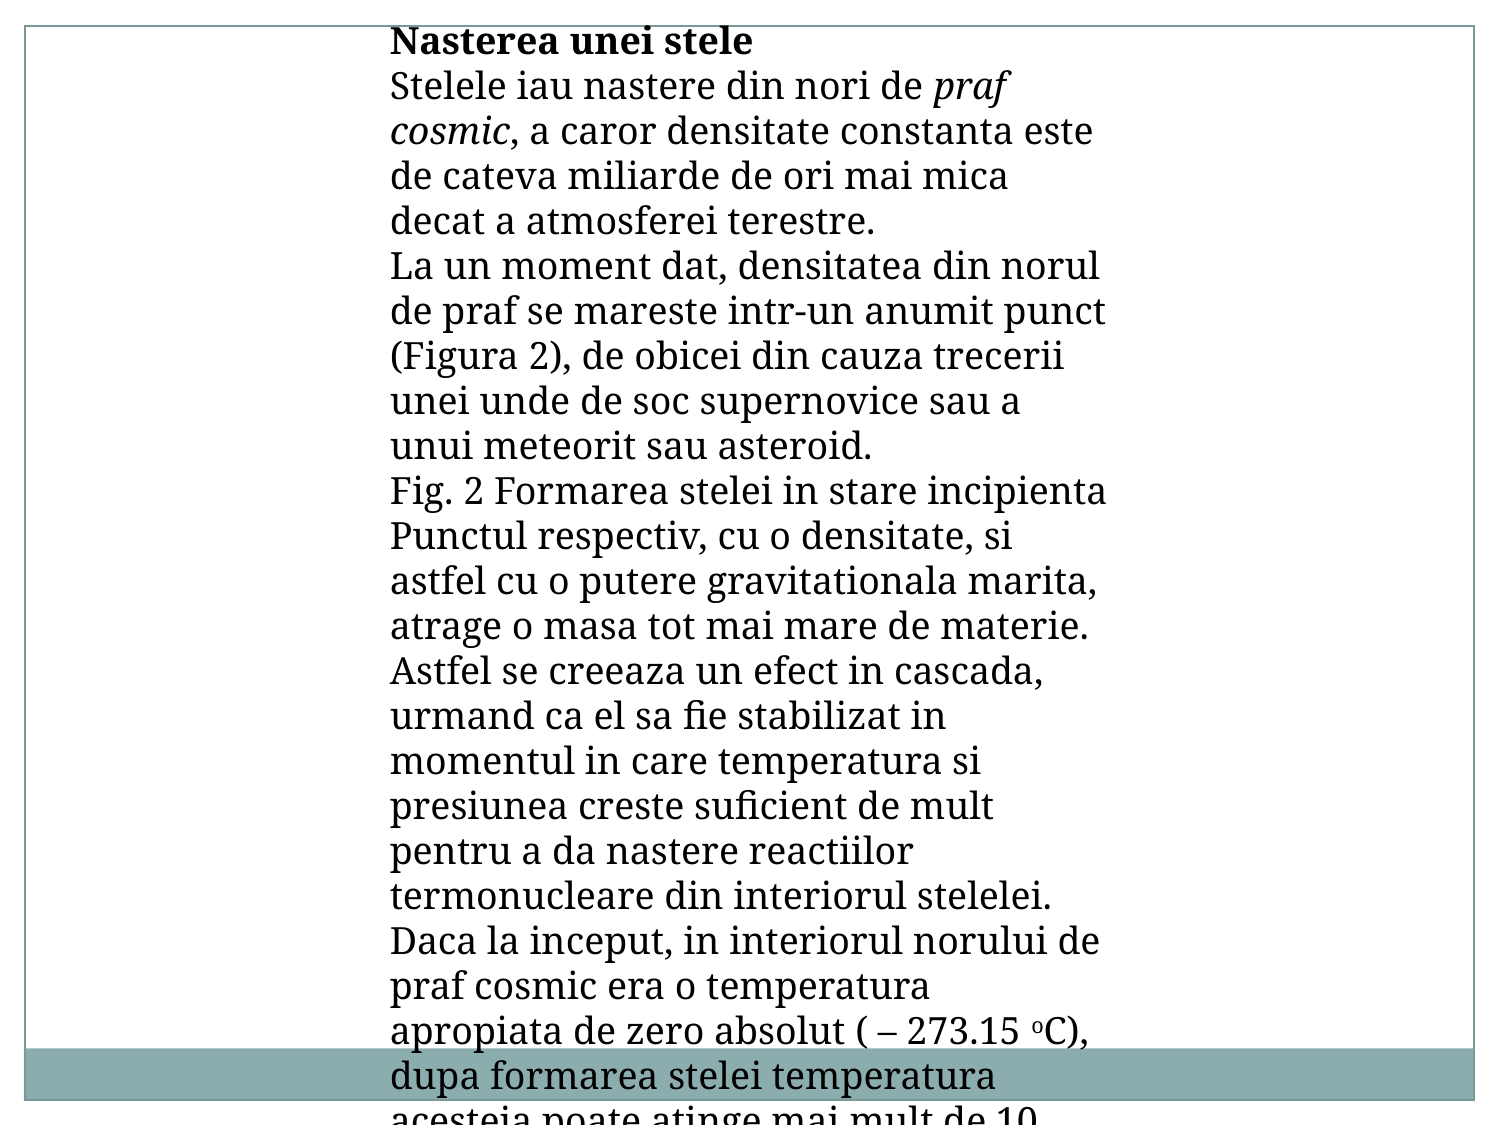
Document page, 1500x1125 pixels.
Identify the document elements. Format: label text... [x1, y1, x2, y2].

text_box Nasterea unei stele Stelele iau nastere din nori de praf cosmic, a caror densitate constanta este de cateva miliarde de ori mai mica decat a atmosferei terestre. La un moment dat, densitatea din norul de praf se mareste intr-un anumit punct (Figura 2), de obicei din cauza trecerii unei unde de soc supernovice sau a unui meteorit sau asteroid. Fig. 2 Formarea stelei in stare incipienta Punctul respectiv, cu o densitate, si astfel cu o putere gravitationala marita, atrage o masa tot mai mare de materie. Astfel se creeaza un efect in cascada, urmand ca el sa fie stabilizat in momentul in care temperatura si presiunea creste suficient de mult pentru a da nastere reactiilor termonucleare din interiorul stelelei. Daca la inceput, in interiorul norului de praf cosmic era o temperatura apropiata de zero absolut ( – 273.15 oC), dupa formarea stelei temperatura acesteia poate atinge mai mult de 10 milioane oC. [374, 9, 1125, 1125]
